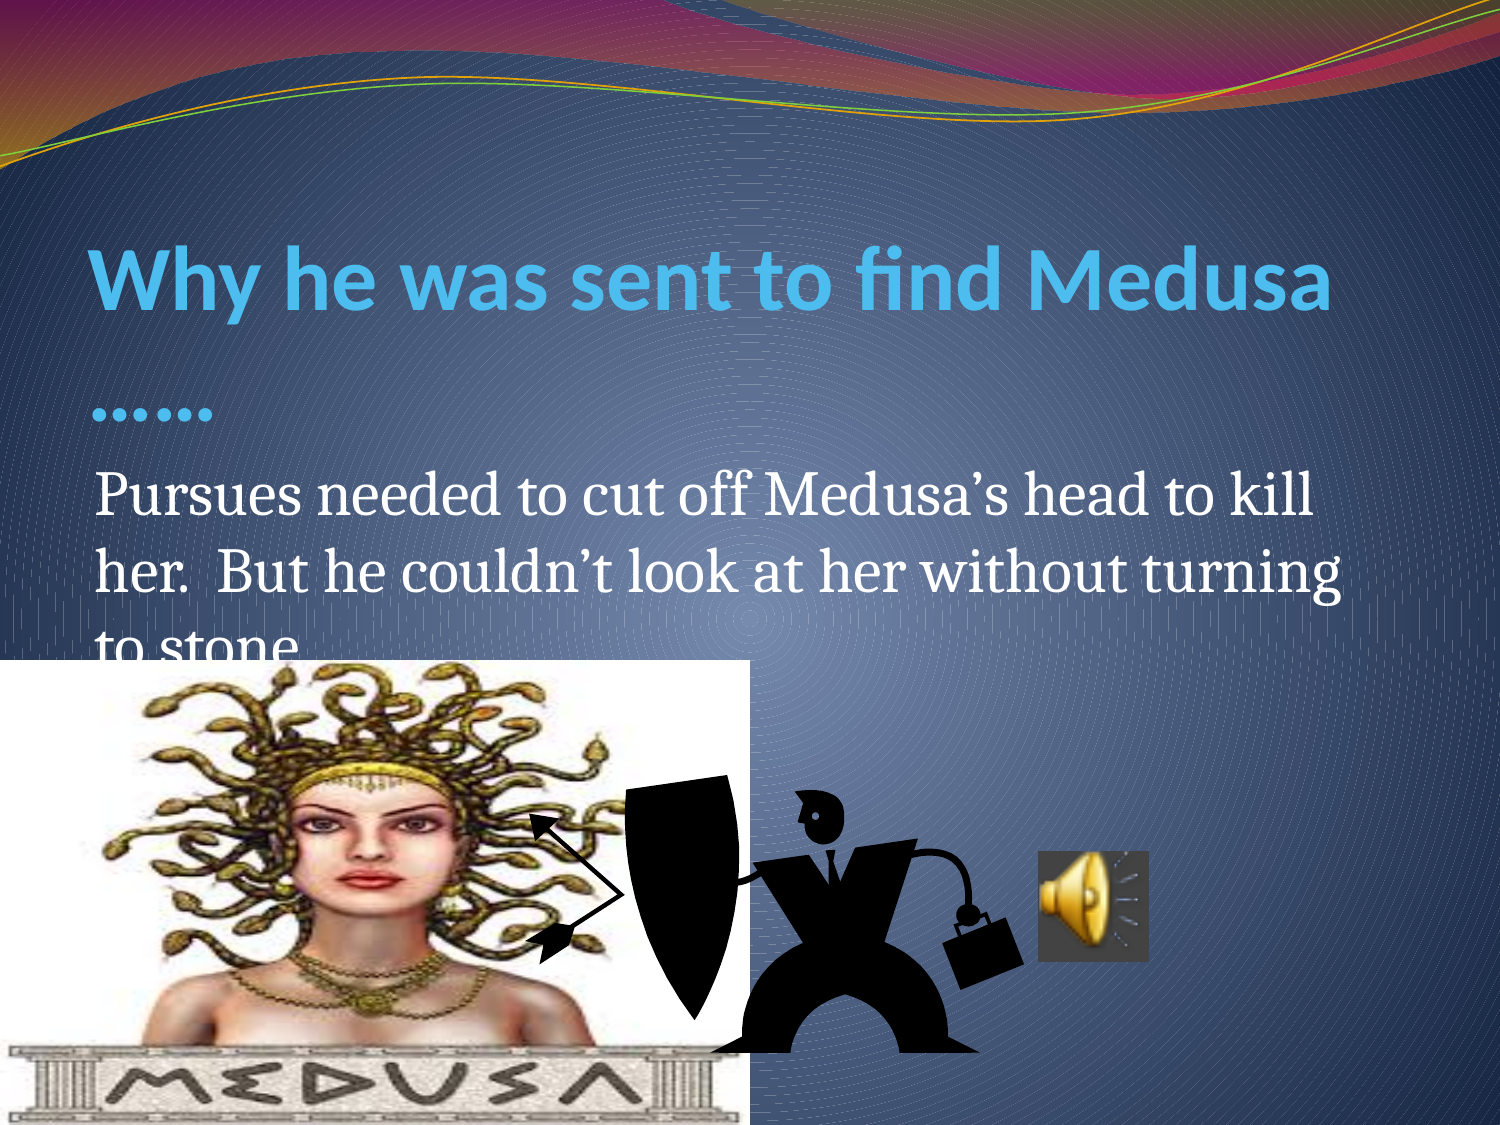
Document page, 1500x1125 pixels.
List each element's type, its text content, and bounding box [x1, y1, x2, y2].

list Pursues needed to cut off Medusa’s head to kill her. But he couldn’t look at her without turning to stone. [86, 443, 1362, 692]
title Why he was sent to find Medusa …… [86, 216, 1362, 440]
picture [0, 660, 1025, 1125]
picture [1037, 849, 1151, 963]
